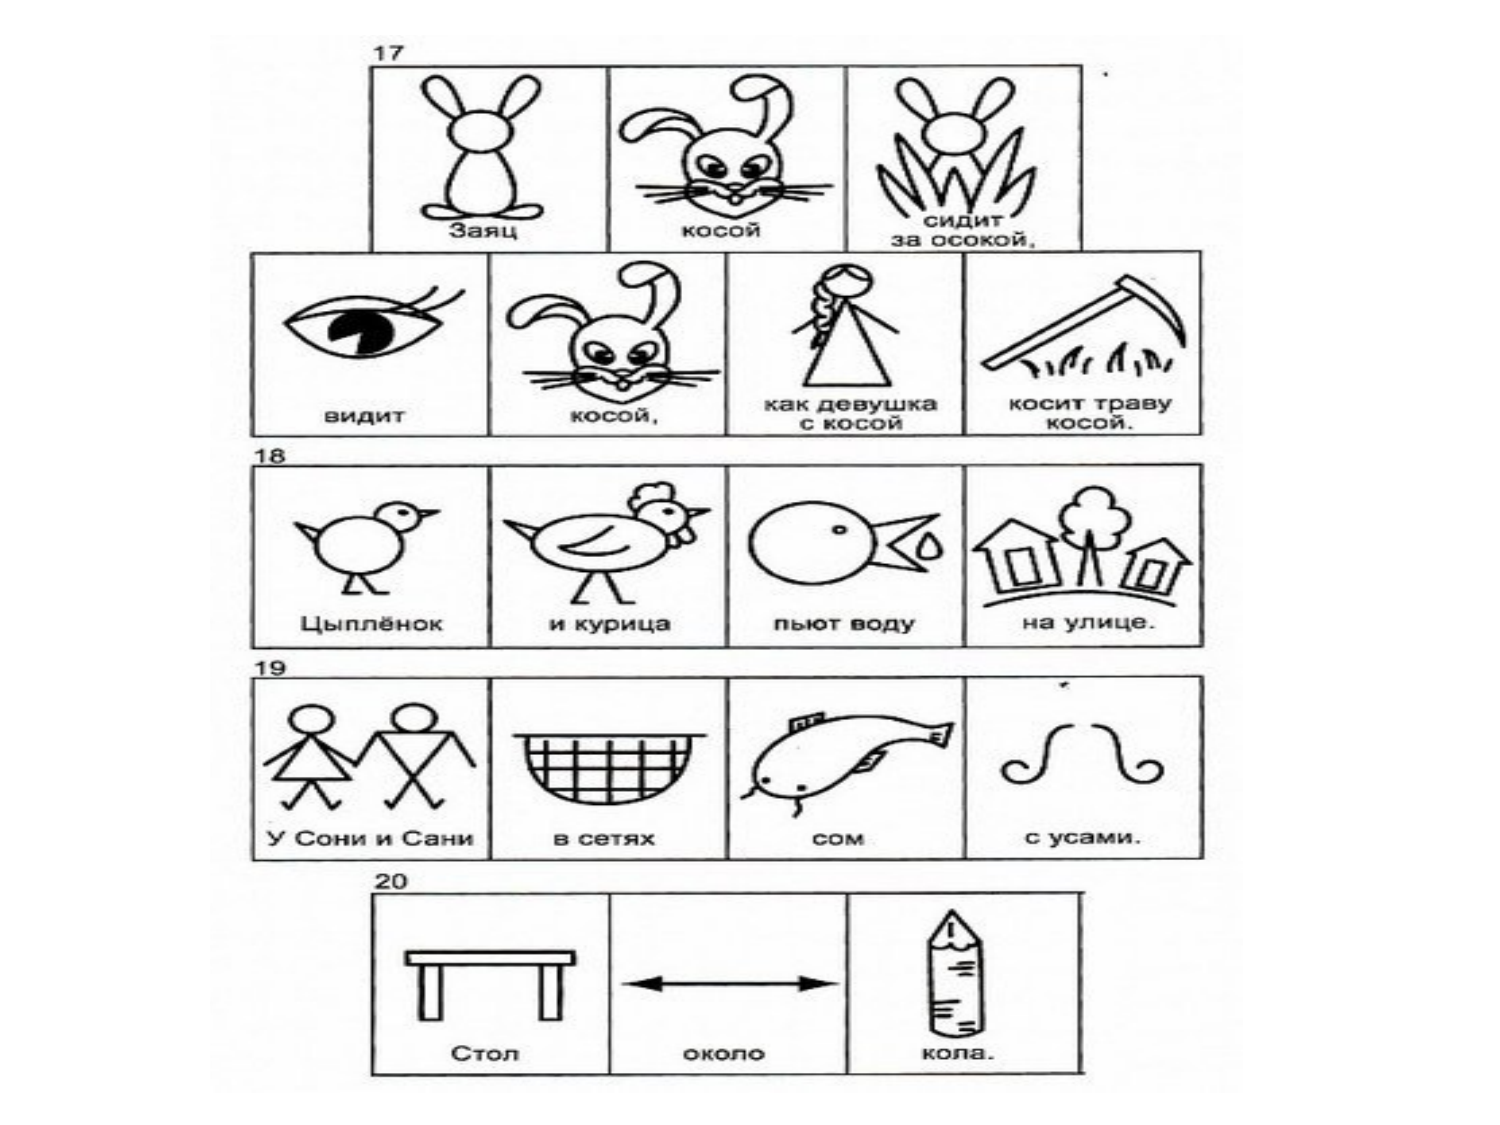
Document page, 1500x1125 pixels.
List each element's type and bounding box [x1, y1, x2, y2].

picture [210, 34, 1243, 1094]
